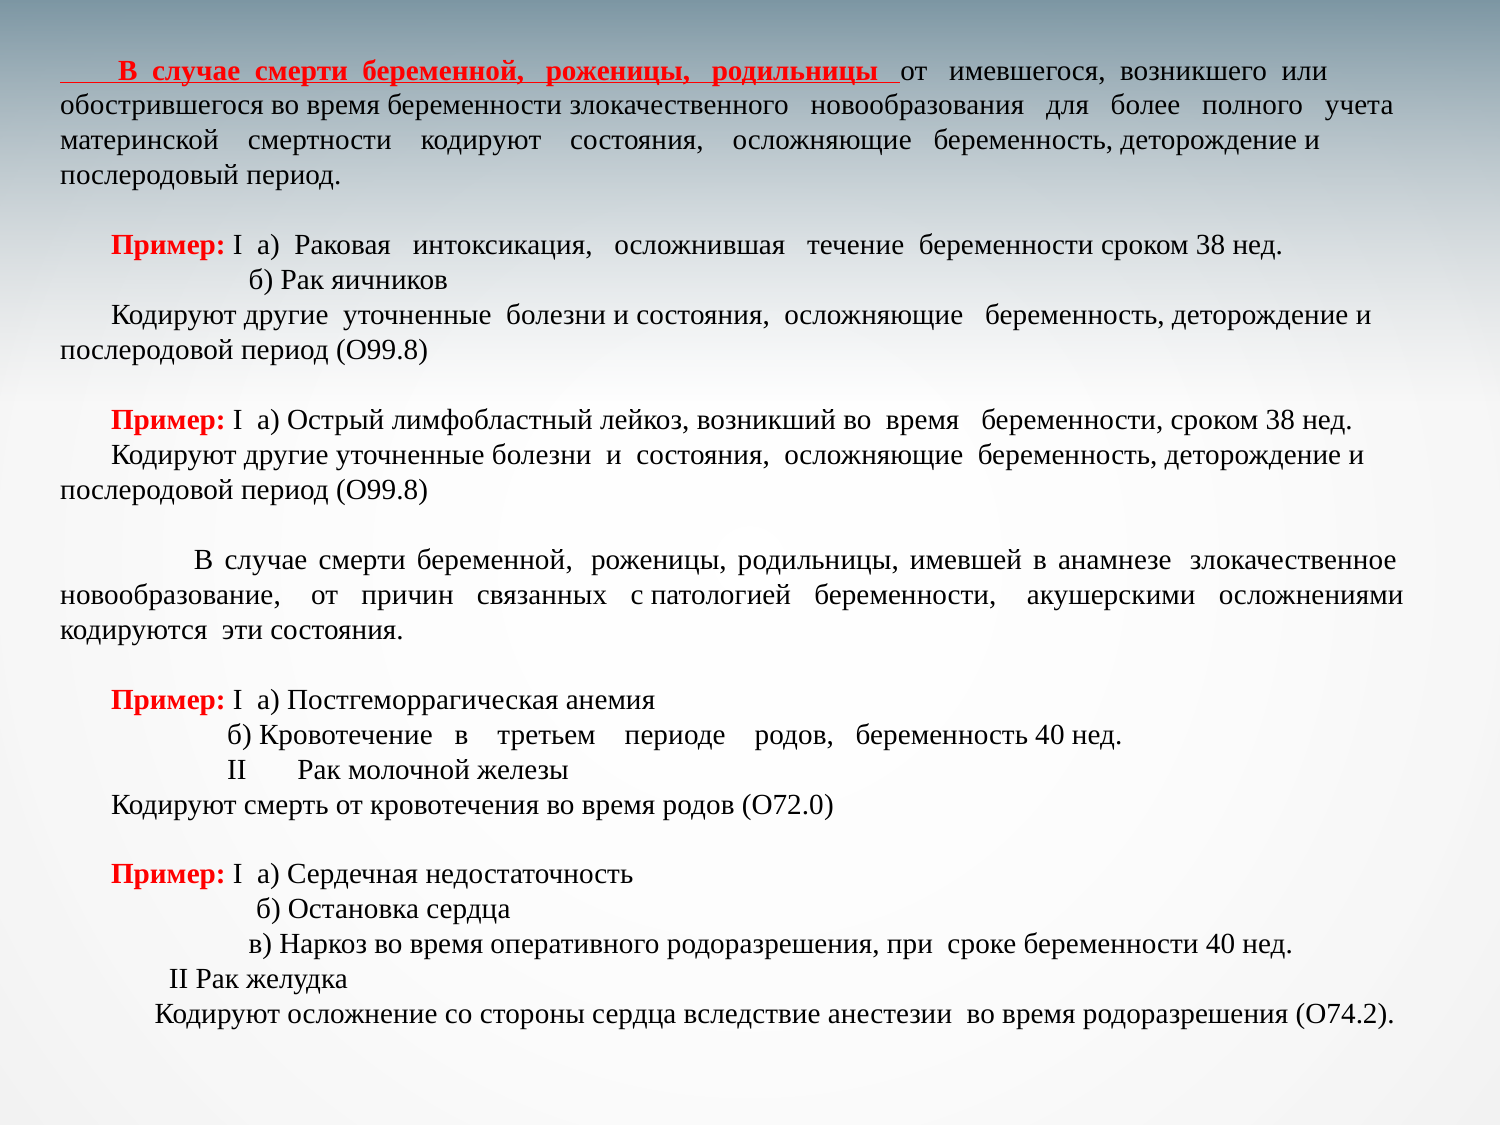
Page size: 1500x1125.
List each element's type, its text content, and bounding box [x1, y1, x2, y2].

text_box В случае смерти беременной, роженицы, родильницы от имевшегося, возникшего или обострившегося во время беременности злокачественного новообразования для более полного учета материнской смертности кодируют состояния, осложняющие беременность, деторождение и послеродовый период. Пример: I а) Раковая интоксикация, осложнившая течение беременности сроком 38 нед. б) Рак яичников Кодируют другие уточненные болезни и состояния, осложняющие беременность, деторождение и послеродовой период (О99.8) Пример: I а) Острый лимфобластный лейкоз, возникший во время беременности, сроком 38 нед. Кодируют другие уточненные болезни и состояния, осложняющие беременность, деторождение и послеродовой период (О99.8) В случае смерти беременной, роженицы, родильницы, имевшей в анамнезе злокачественное новообразование, от причин связанных с патологией беременности, акушерскими осложнениями кодируются эти состояния. Пример: I а) Постгеморрагическая анемия б) Кровотечение в третьем периоде родов, беременность 40 нед. II Рак молочной железы Кодируют смерть от кровотечения во время родов (О72.0) Пример: I а) Сердечная недостаточность б) Остановка сердца в) Наркоз во время оперативного родоразрешения, при сроке беременности 40 нед. II Рак желудка Кодируют осложнение со стороны сердца вследствие анестезии во время родоразрешения (О74.2). [45, 43, 1420, 1037]
